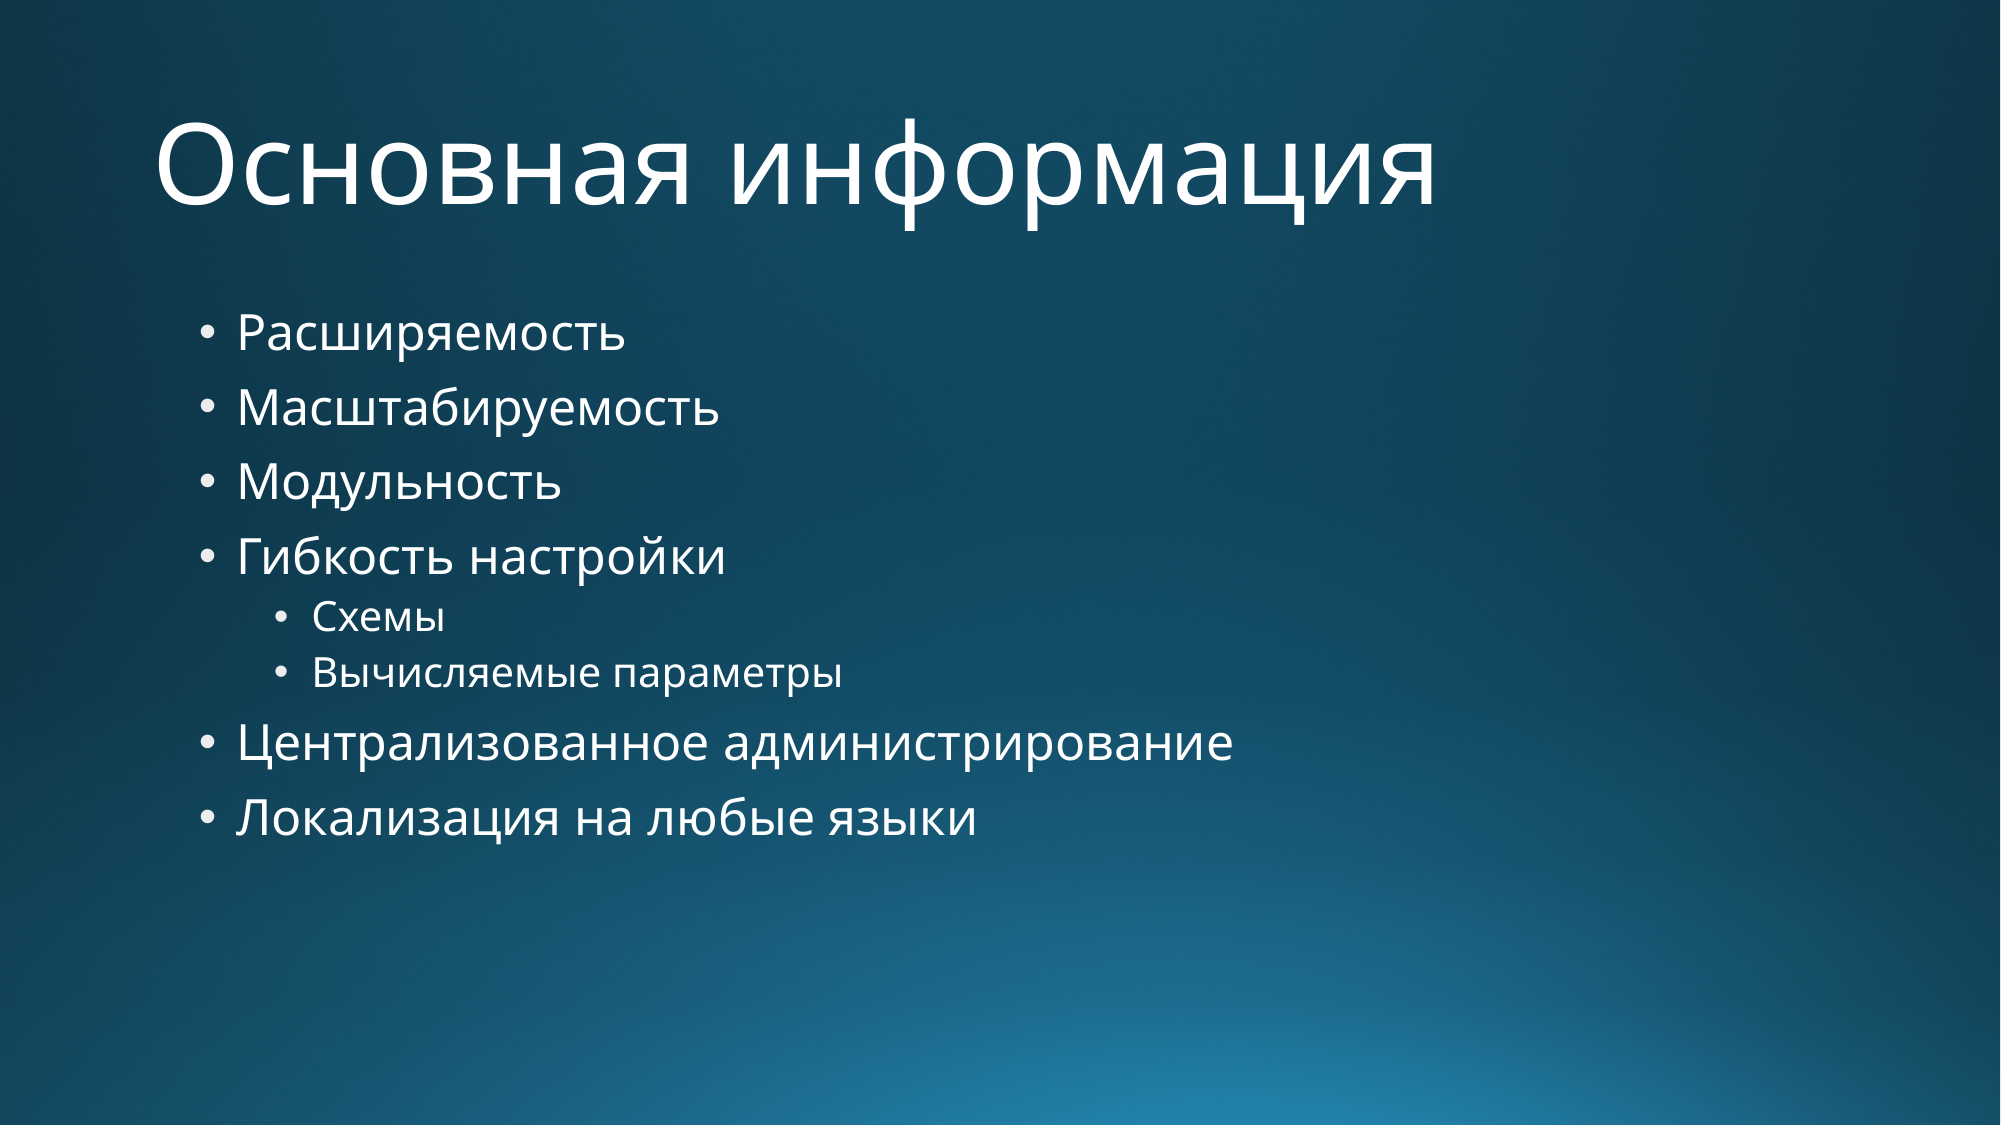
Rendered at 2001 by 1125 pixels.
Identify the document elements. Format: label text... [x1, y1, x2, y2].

title Основная информация [137, 59, 1863, 278]
picture [0, 0, 2001, 1125]
list Расширяемость Масштабируемость Модульность Гибкость настройки Схемы Вычисляемые параметры Централизованное администрирование Локализация на любые языки [183, 299, 1863, 1014]
